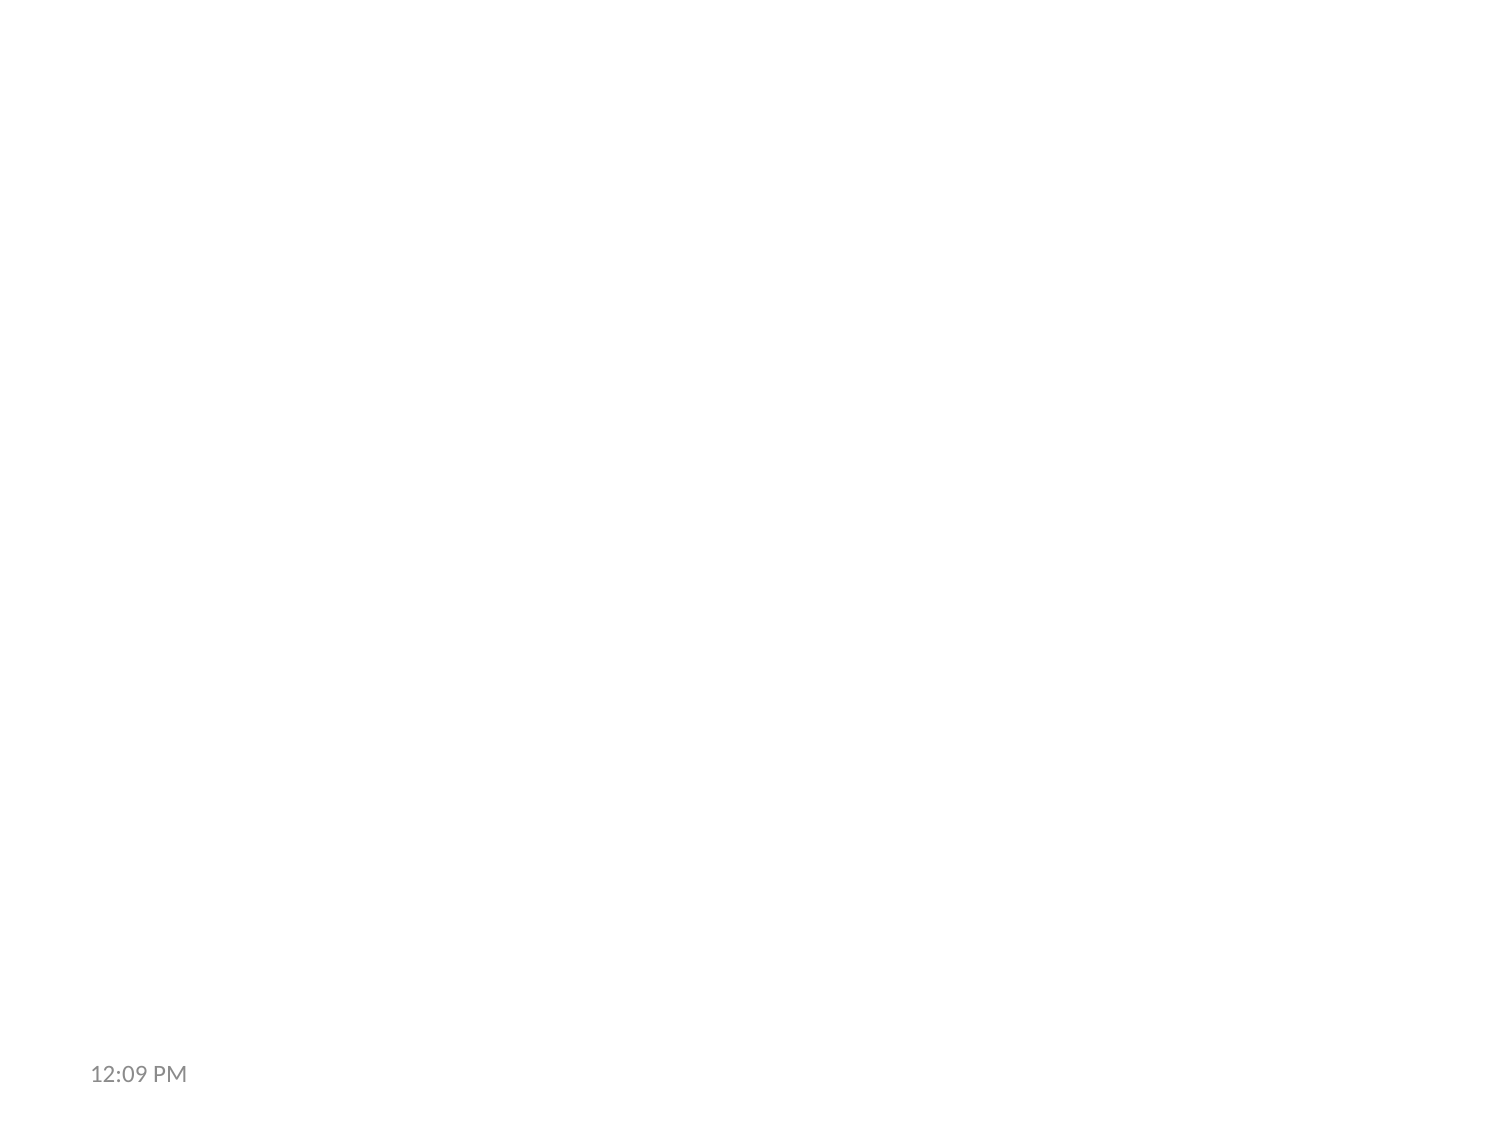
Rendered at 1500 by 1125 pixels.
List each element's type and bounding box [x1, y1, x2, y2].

slide_number [75, 1042, 425, 1103]
